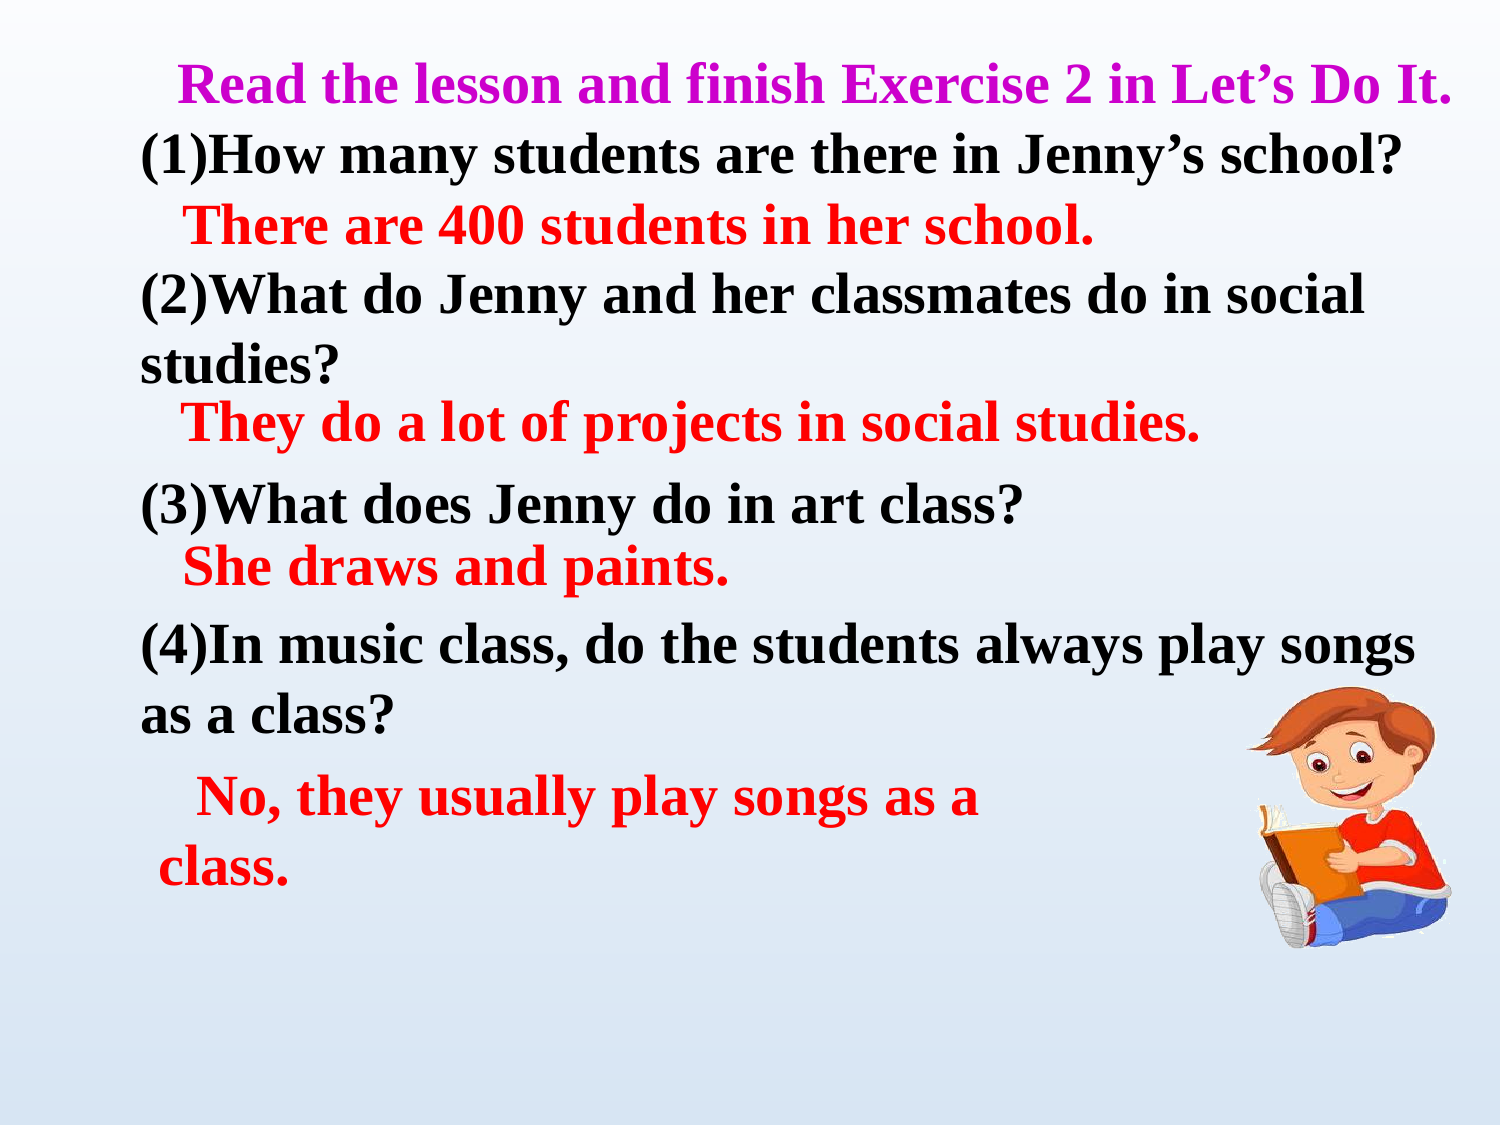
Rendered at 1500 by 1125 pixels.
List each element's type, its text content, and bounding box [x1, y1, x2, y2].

text_box They do a lot of projects in social studies. [165, 375, 1363, 461]
text_box She draws and paints. [167, 519, 745, 605]
text_box Read the lesson and finish Exercise 2 in Let’s Do It. (1)How many students are there in Jenny’s school? (2)What do Jenny and her classmates do in social studies? (3)What does Jenny do in art class? (4)In music class, do the students always play songs as a class? [125, 37, 1483, 893]
text_box There are 400 students in her school. [167, 178, 1363, 264]
picture [1226, 686, 1483, 949]
text_box No, they usually play songs as a class. [144, 749, 1104, 834]
